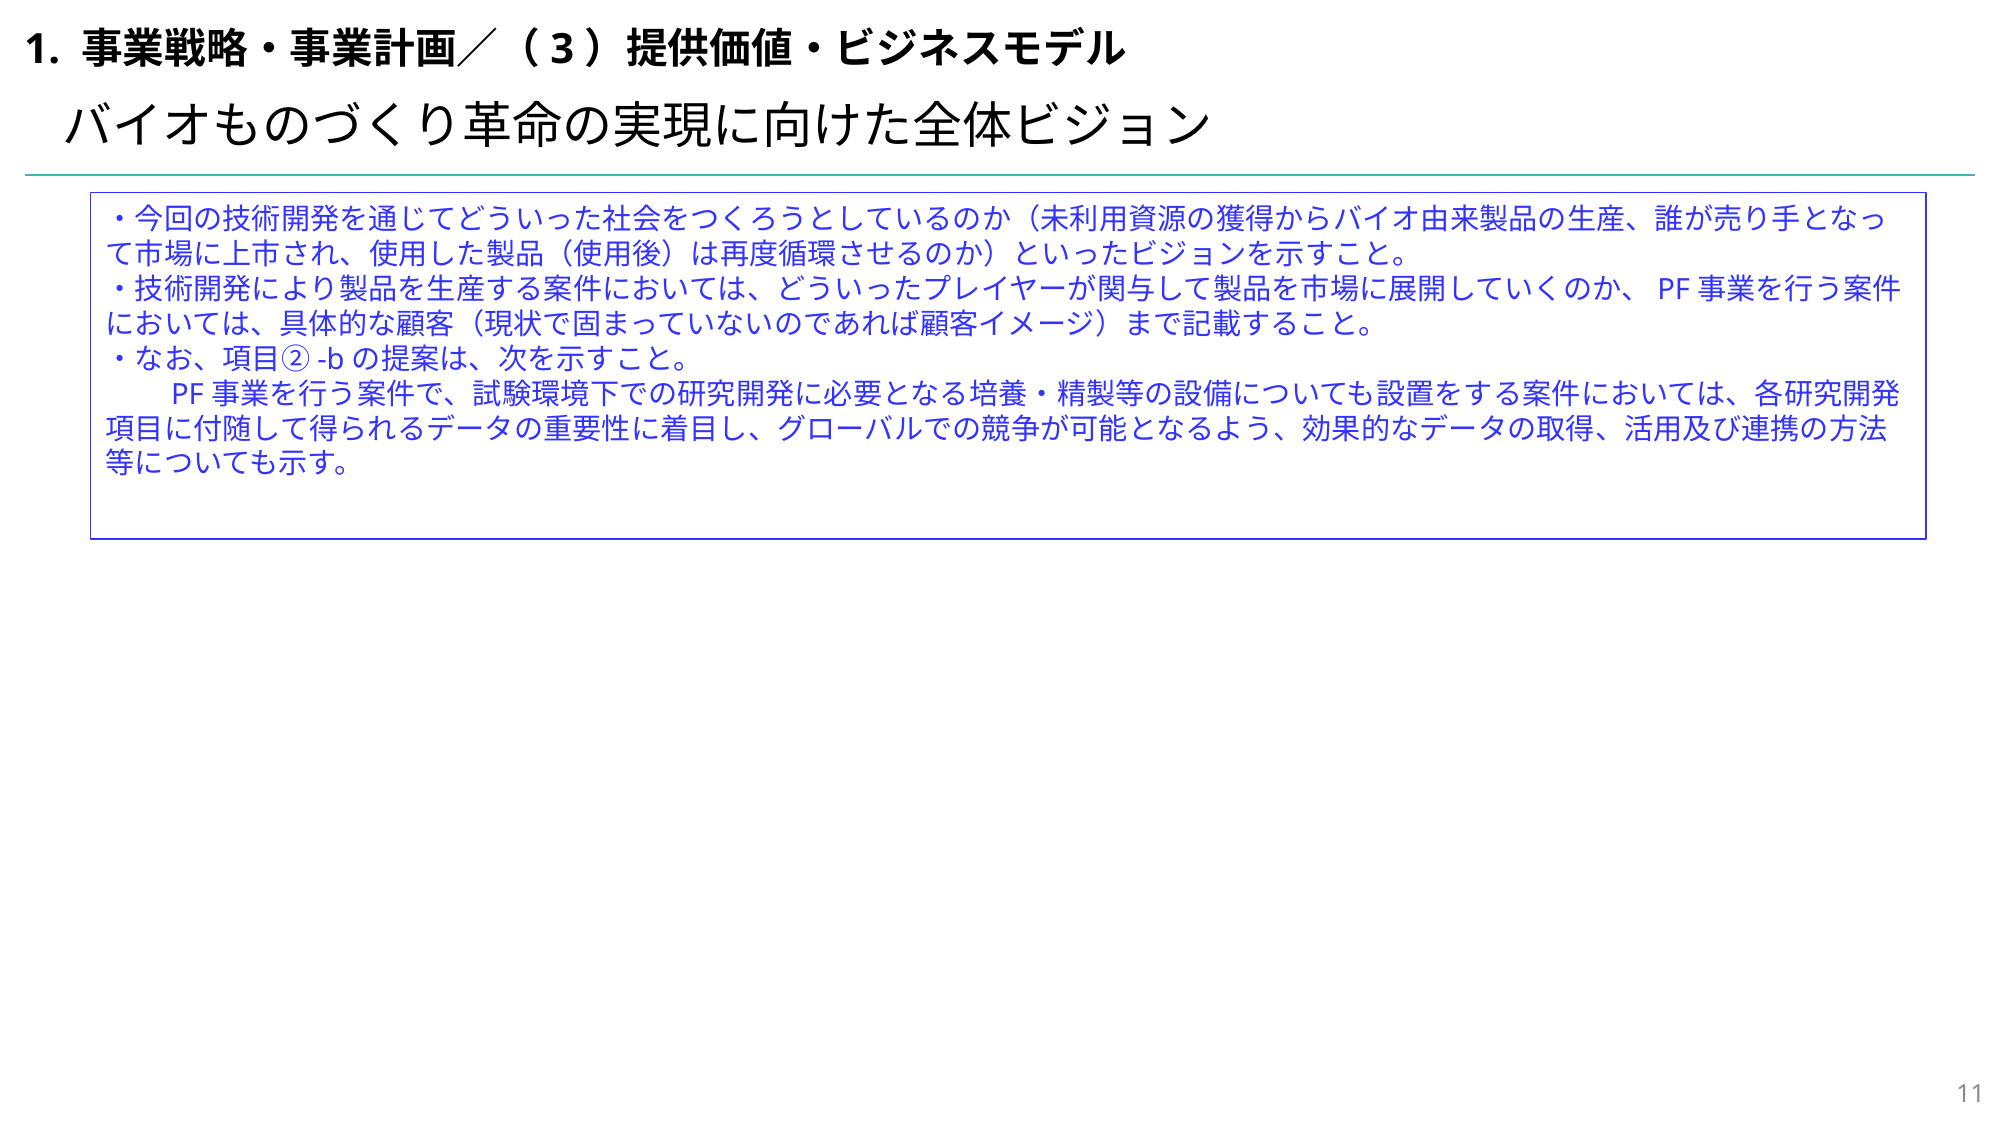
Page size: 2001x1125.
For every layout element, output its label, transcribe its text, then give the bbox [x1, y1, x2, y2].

slide_number 10 [1533, 1064, 2000, 1124]
text_box ・今回の技術開発を通じてどういった社会をつくろうとしているのか（未利用資源の獲得からバイオ由来製品の生産、誰が売り手となって市場に上市され、使用した製品（使用後）は再度循環させるのか）といったビジョンを示すこと。 ・技術開発により製品を生産する案件においては、どういったプレイヤーが関与して製品を市場に展開していくのか、PF事業を行う案件においては、具体的な顧客（現状で固まっていないのであれば顧客イメージ）まで記載すること。 ・なお、項目②-bの提案は、次を示すこと。 PF事業を行う案件で、試験環境下での研究開発に必要となる培養・精製等の設備についても設置をする案件においては、各研究開発項目に付随して得られるデータの重要性に着目し、グローバルでの競争が可能となるよう、効果的なデータの取得、活用及び連携の方法等についても示す。 [89, 191, 1928, 541]
text_box 1. 事業戦略・事業計画／（3）提供価値・ビジネスモデル [24, 28, 1818, 74]
text_box バイオものづくり革命の実現に向けた全体ビジョン [62, 100, 1908, 155]
